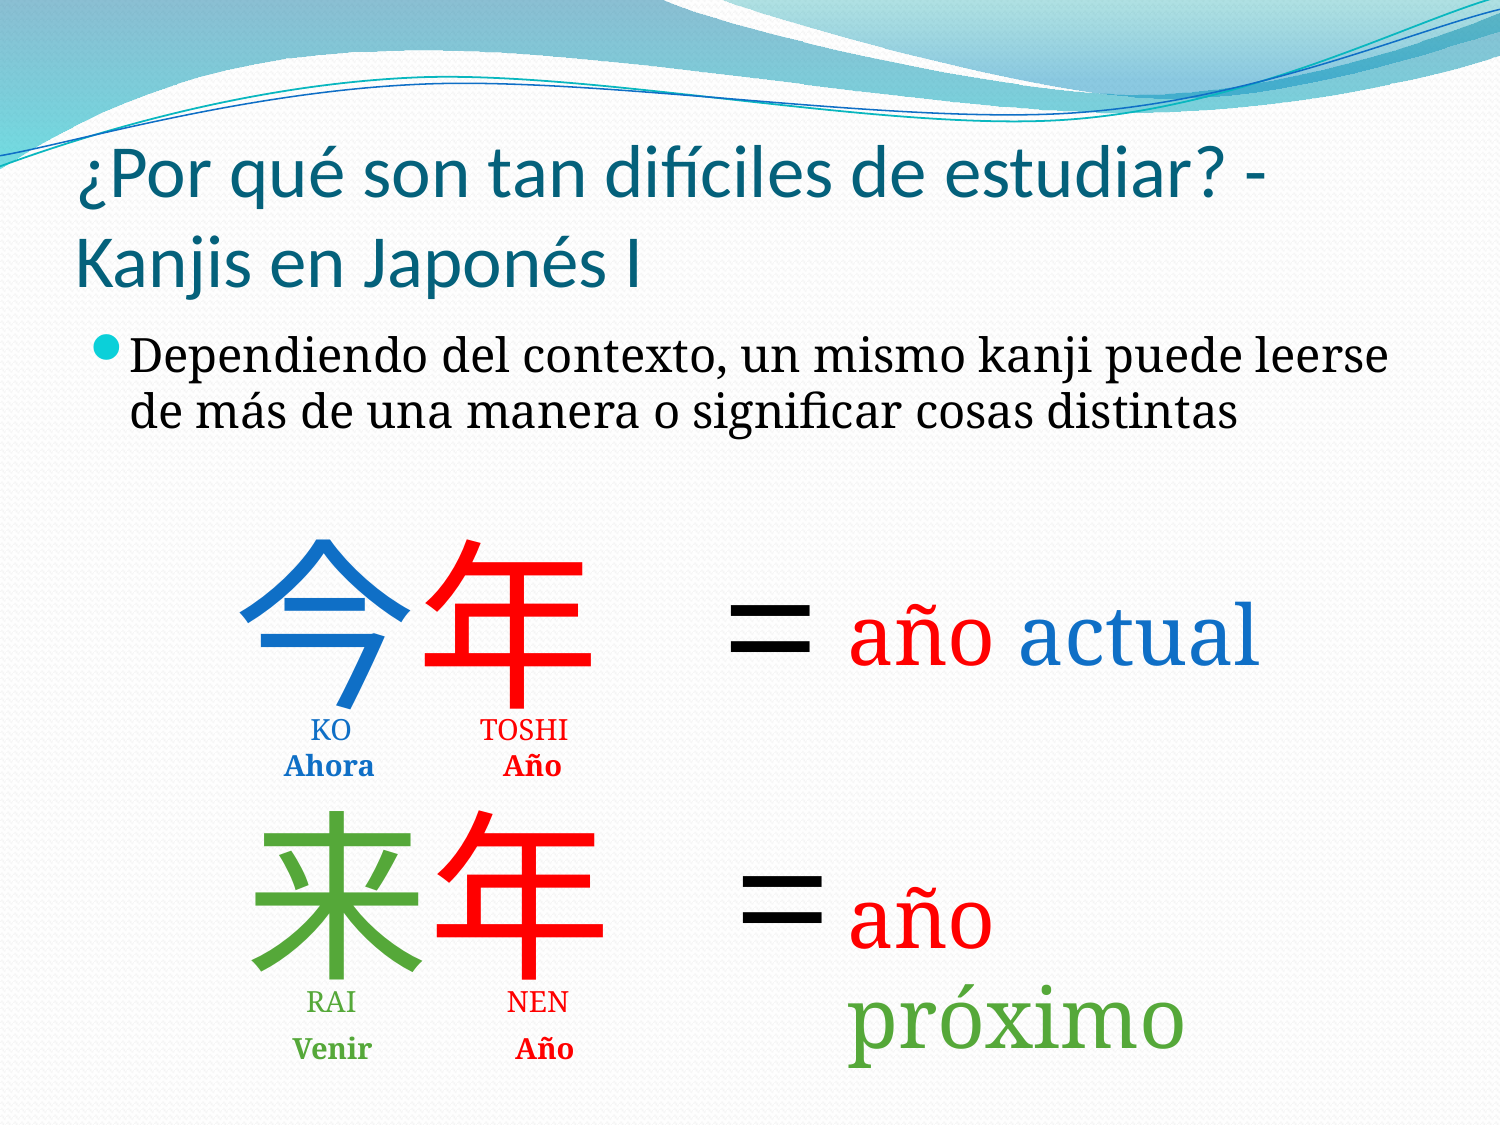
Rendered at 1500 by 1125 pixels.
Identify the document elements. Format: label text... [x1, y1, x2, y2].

text_box RAI NEN [253, 975, 750, 1026]
text_box Ahora Año [253, 739, 939, 790]
text_box año actual [832, 574, 1365, 689]
text_box Venir Año [277, 1023, 774, 1073]
text_box KO TOSHI [265, 704, 951, 754]
text_box año próximo [832, 857, 1317, 1073]
text_box 今年 = [218, 503, 916, 739]
list Dependiendo del contexto, un mismo kanji puede leerse de más de una manera o significar cosas distintas [75, 317, 1425, 492]
title ¿Por qué son tan difíciles de estudiar? - Kanjis en Japonés I [75, 115, 1425, 303]
text_box 来年 = [230, 775, 975, 1010]
